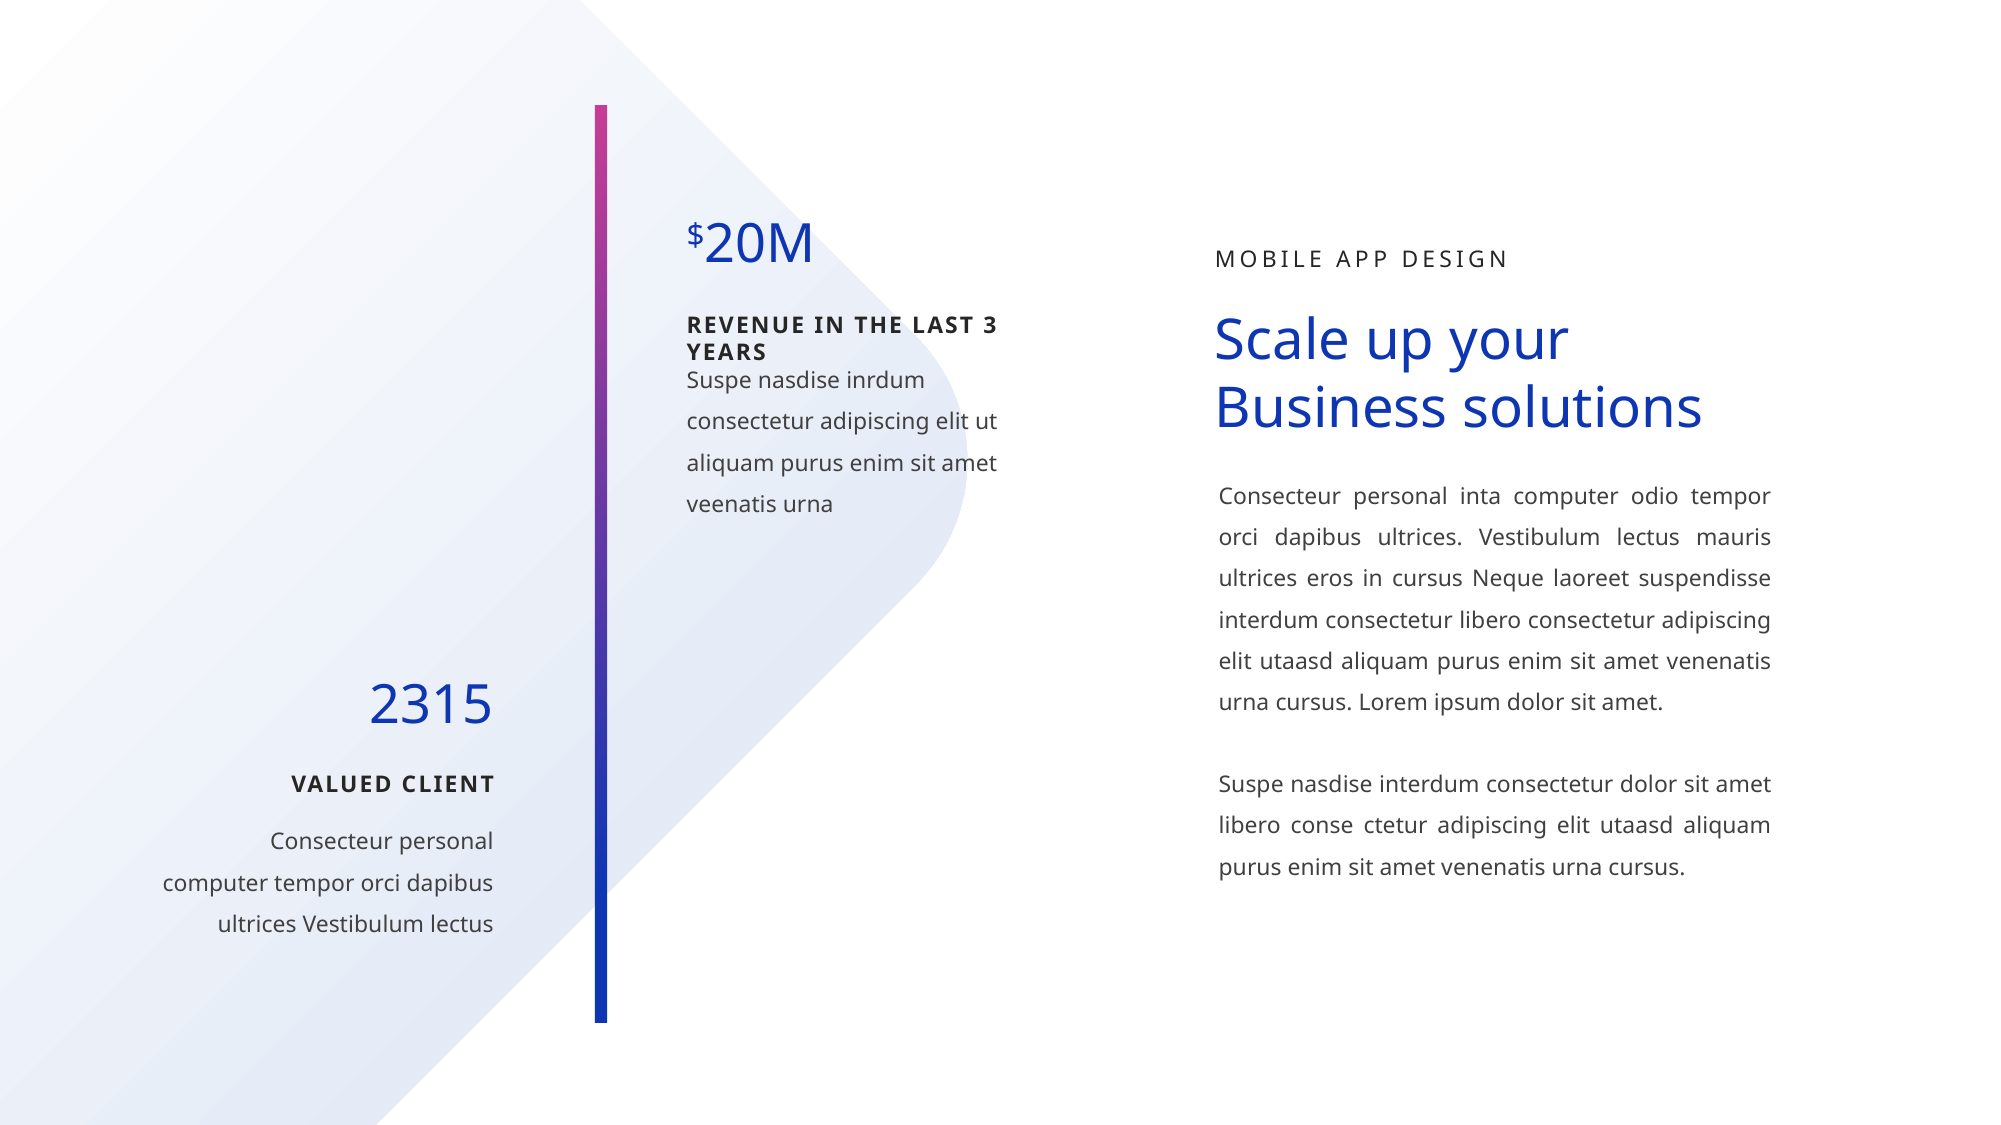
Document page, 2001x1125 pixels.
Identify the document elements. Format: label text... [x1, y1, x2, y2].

text_box Consecteur personal inta computer odio tempor orci dapibus ultrices. Vestibulum lectus mauris ultrices eros in cursus Neque laoreet suspendisse interdum consectetur libero consectetur adipiscing elit utaasd aliquam purus enim sit amet venenatis urna cursus. Lorem ipsum dolor sit amet. Suspe nasdise interdum consectetur dolor sit amet libero conse ctetur adipiscing elit utaasd aliquam purus enim sit amet venenatis urna cursus. [1203, 460, 1787, 887]
text_box $20M [671, 201, 910, 281]
text_box REVENUE IN THE LAST 3 YEARS [671, 302, 1099, 373]
text_box Consecteur personal computer tempor orci dapibus ultrices Vestibulum lectus [146, 806, 509, 945]
text_box VALUED CLIENT [146, 762, 509, 805]
picture [134, 102, 1056, 1023]
text_box 2315 [310, 662, 509, 742]
text_box Scale up your Business solutions [1199, 296, 1783, 446]
text_box [595, 105, 608, 562]
text_box MOBILE APP DESIGN [1199, 237, 1659, 280]
text_box Suspe nasdise inrdum consectetur adipiscing elit ut aliquam purus enim sit amet veenatis urna [671, 344, 1068, 525]
